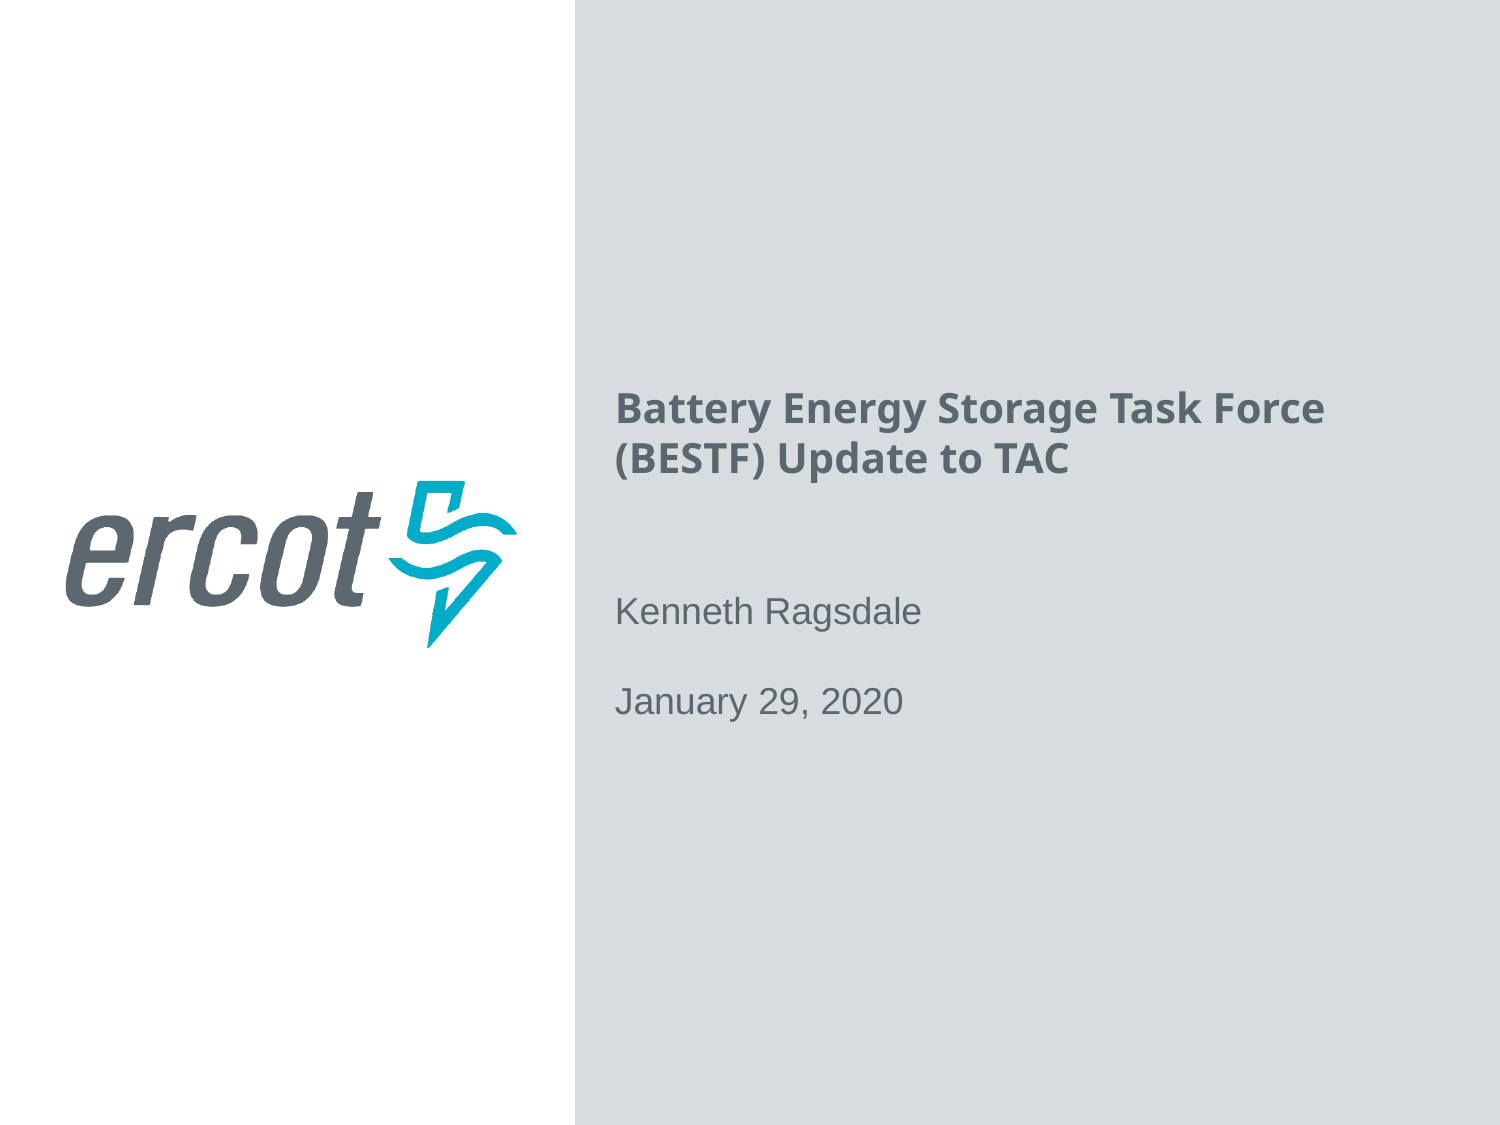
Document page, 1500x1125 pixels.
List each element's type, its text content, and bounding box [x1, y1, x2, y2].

picture [56, 471, 525, 654]
text_box Battery Energy Storage Task Force (BESTF) Update to TAC Kenneth Ragsdale January 29, 2020 [599, 374, 1413, 730]
